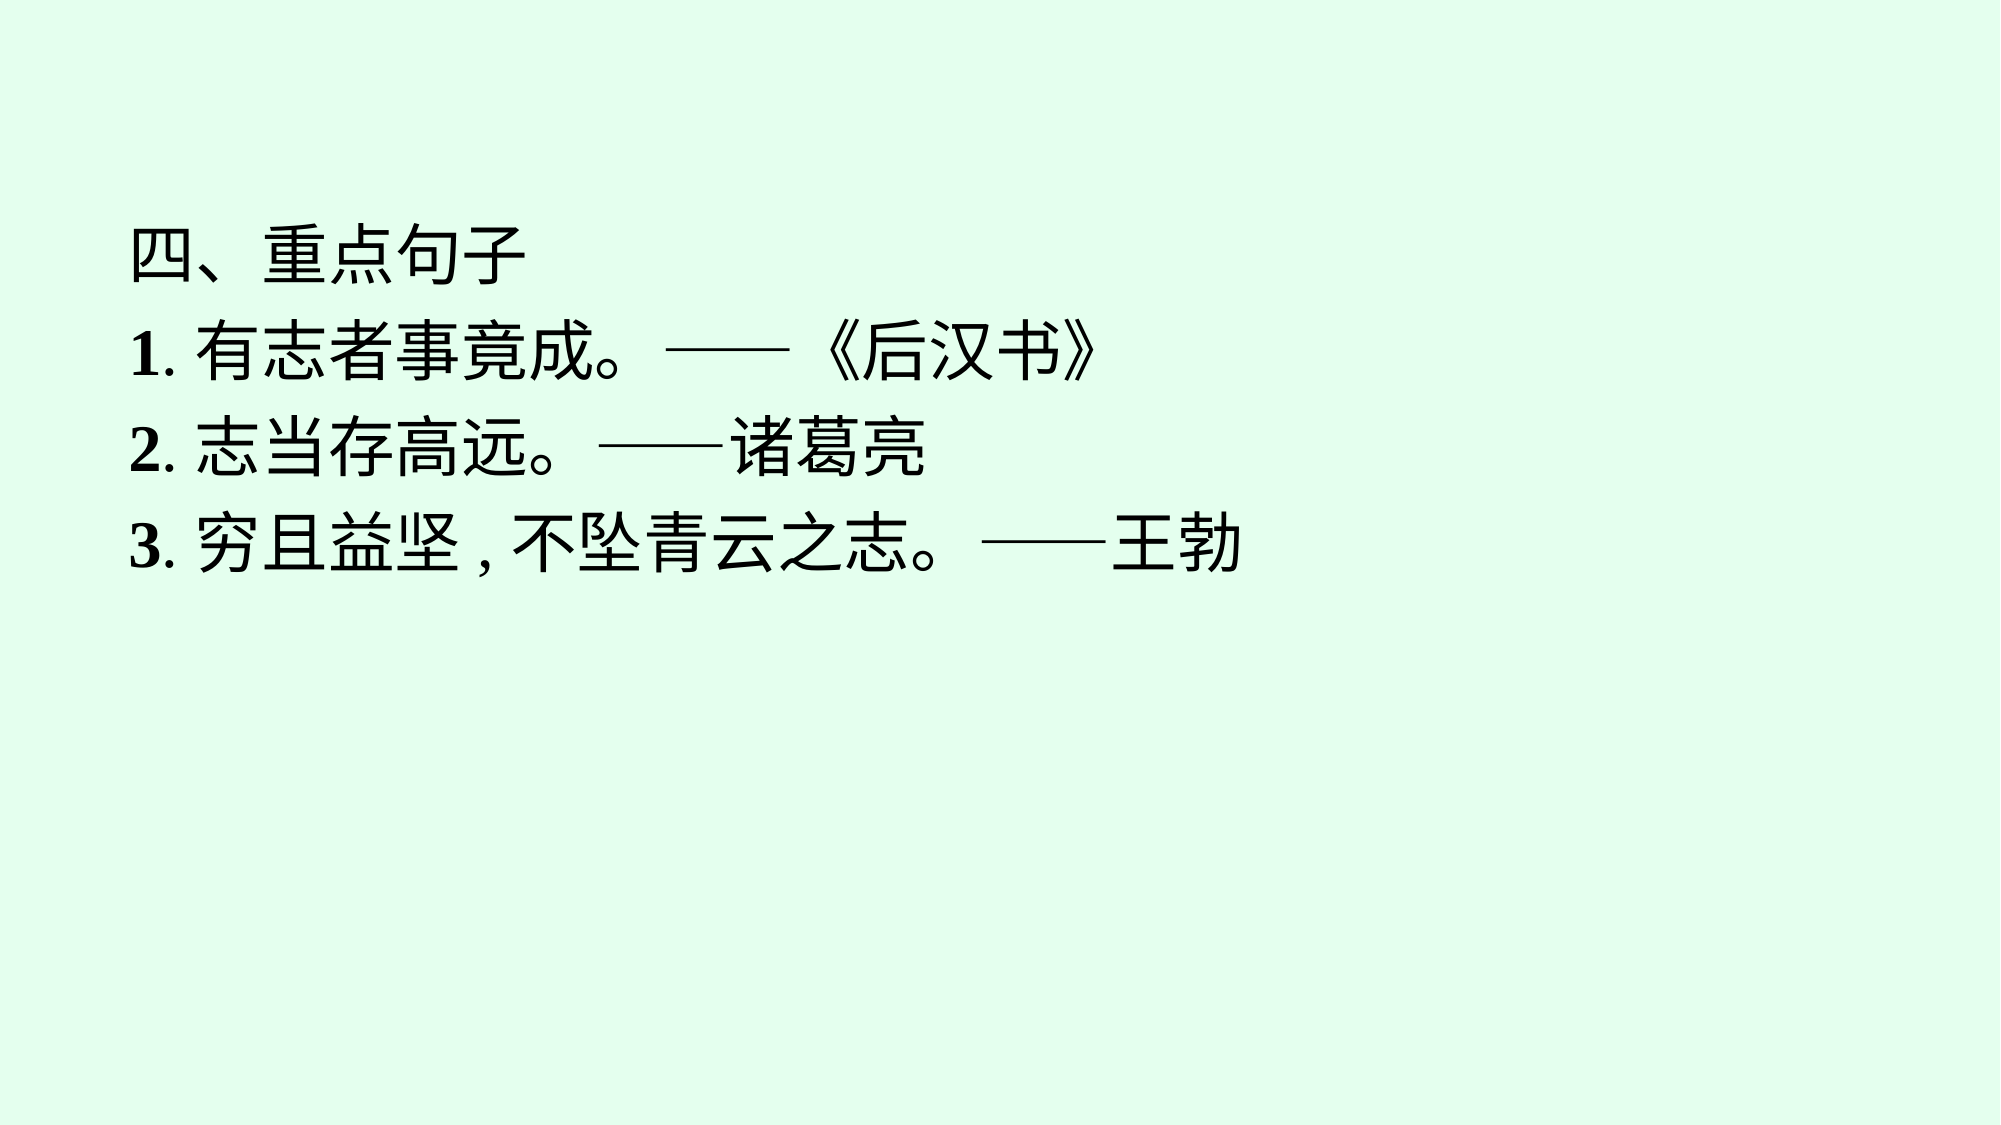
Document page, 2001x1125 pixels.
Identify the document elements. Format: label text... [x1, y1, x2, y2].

text_box 四、重点句子 1.有志者事竟成。——《后汉书》 2.志当存高远。——诸葛亮 3.穷且益坚,不坠青云之志。——王勃 [113, 189, 1887, 588]
